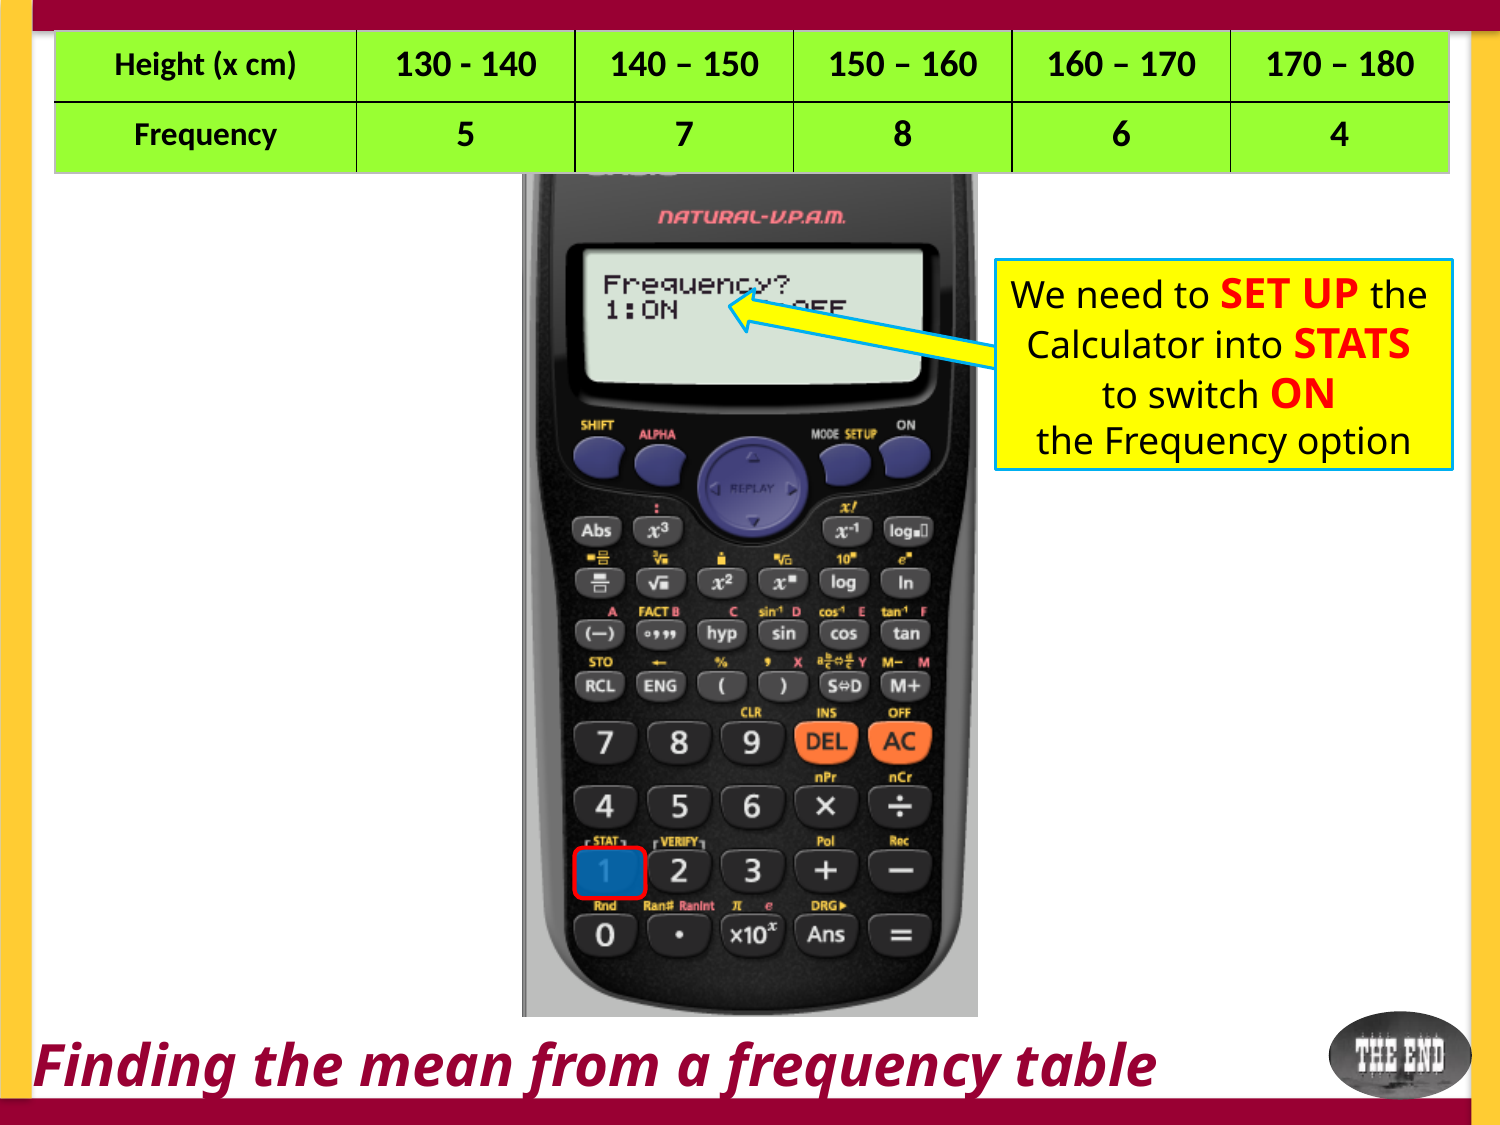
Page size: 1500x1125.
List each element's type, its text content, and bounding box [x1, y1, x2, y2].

picture [733, 295, 978, 363]
table_header 160 – 170 [1013, 32, 1230, 101]
table_header 130 - 140 [357, 32, 574, 101]
picture [1328, 1011, 1472, 1100]
table_header 140 – 150 [576, 32, 793, 101]
text_box [983, 341, 995, 371]
table_header 170 – 180 [1231, 32, 1448, 101]
text_box We need to SET UP the Calculator into STATS to switch ON the Frequency option [995, 259, 1453, 470]
table_cell 5 [357, 103, 574, 172]
table_cell 6 [1013, 103, 1230, 172]
picture [522, 108, 978, 1017]
table_header 150 – 160 [794, 32, 1011, 101]
table_cell Frequency [56, 103, 356, 172]
table_cell 4 [1231, 103, 1448, 172]
table_cell 8 [794, 103, 1011, 172]
table_header Height (x cm) [56, 32, 356, 101]
